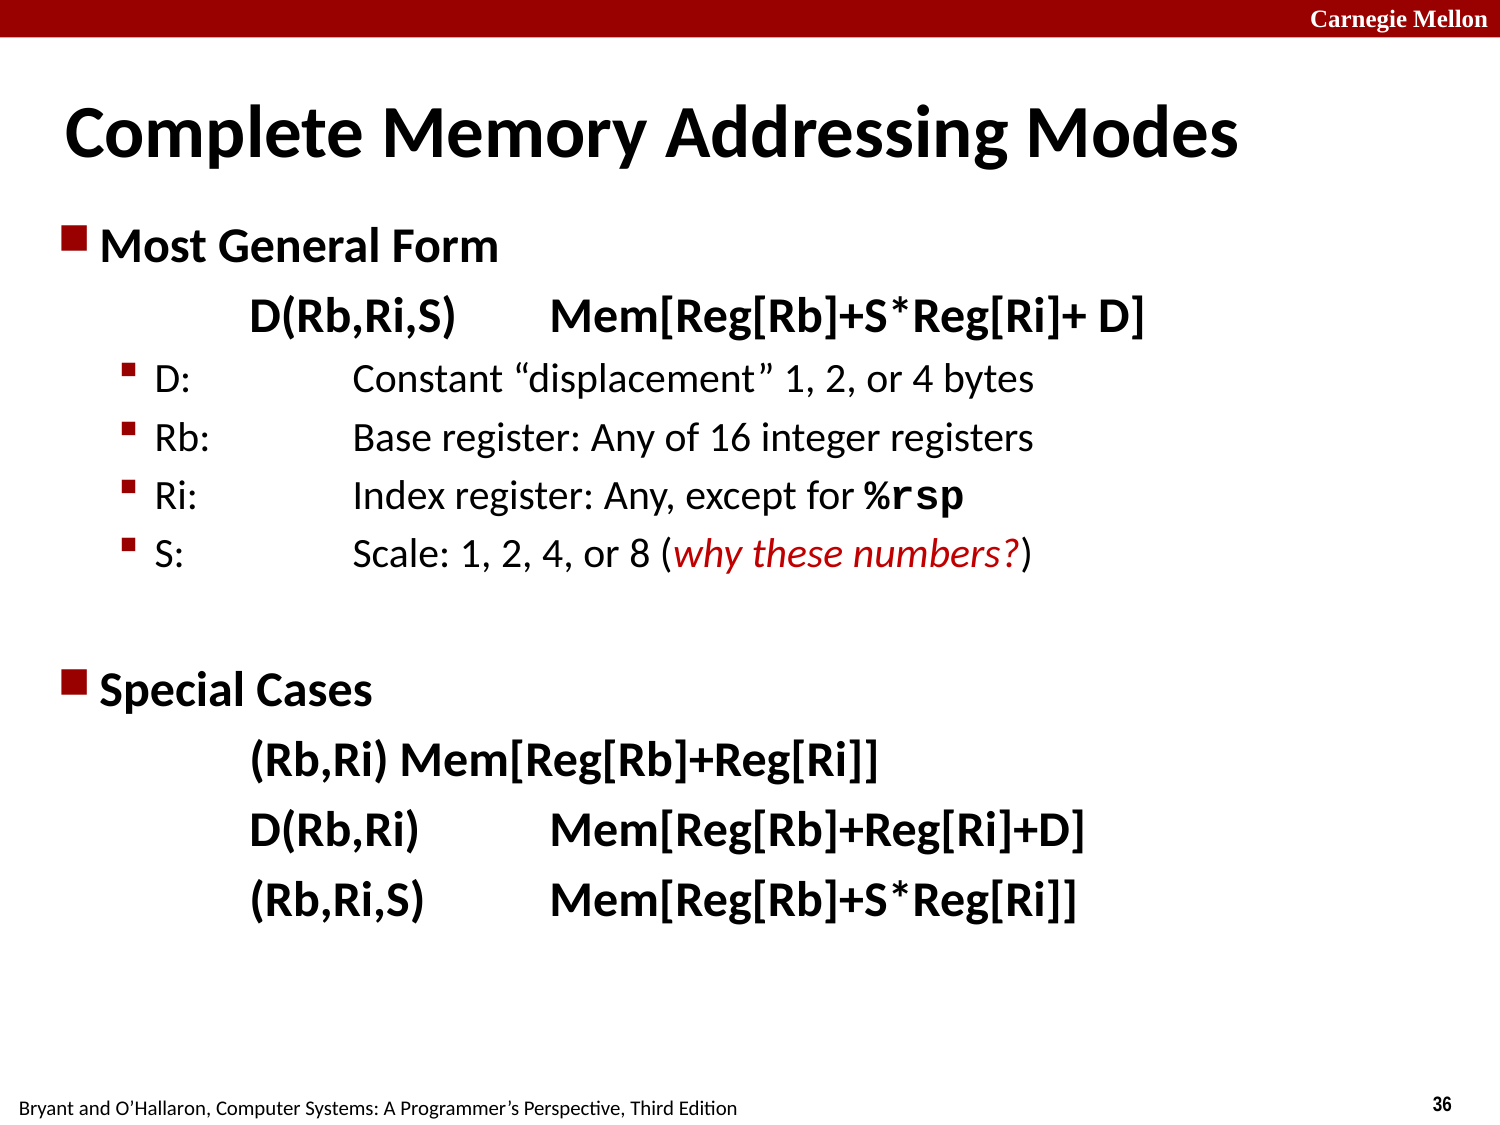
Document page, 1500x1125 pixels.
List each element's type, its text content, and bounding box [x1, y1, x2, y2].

title Complete Memory Addressing Modes [49, 80, 1376, 176]
list Most General Form D(Rb,Ri,S) Mem[Reg[Rb]+S*Reg[Ri]+ D] D: Constant “displacement” 1, 2, or 4 bytes Rb: Base register: Any of 16 integer registers Ri: Index register: Any, except for %rsp S: Scale: 1, 2, 4, or 8 (why these numbers?) Special Cases (Rb,Ri) Mem[Reg[Rb]+Reg[Ri]] D(Rb,Ri) Mem[Reg[Rb]+Reg[Ri]+D] (Rb,Ri,S) Mem[Reg[Rb]+S*Reg[Ri]] [47, 204, 1411, 1113]
